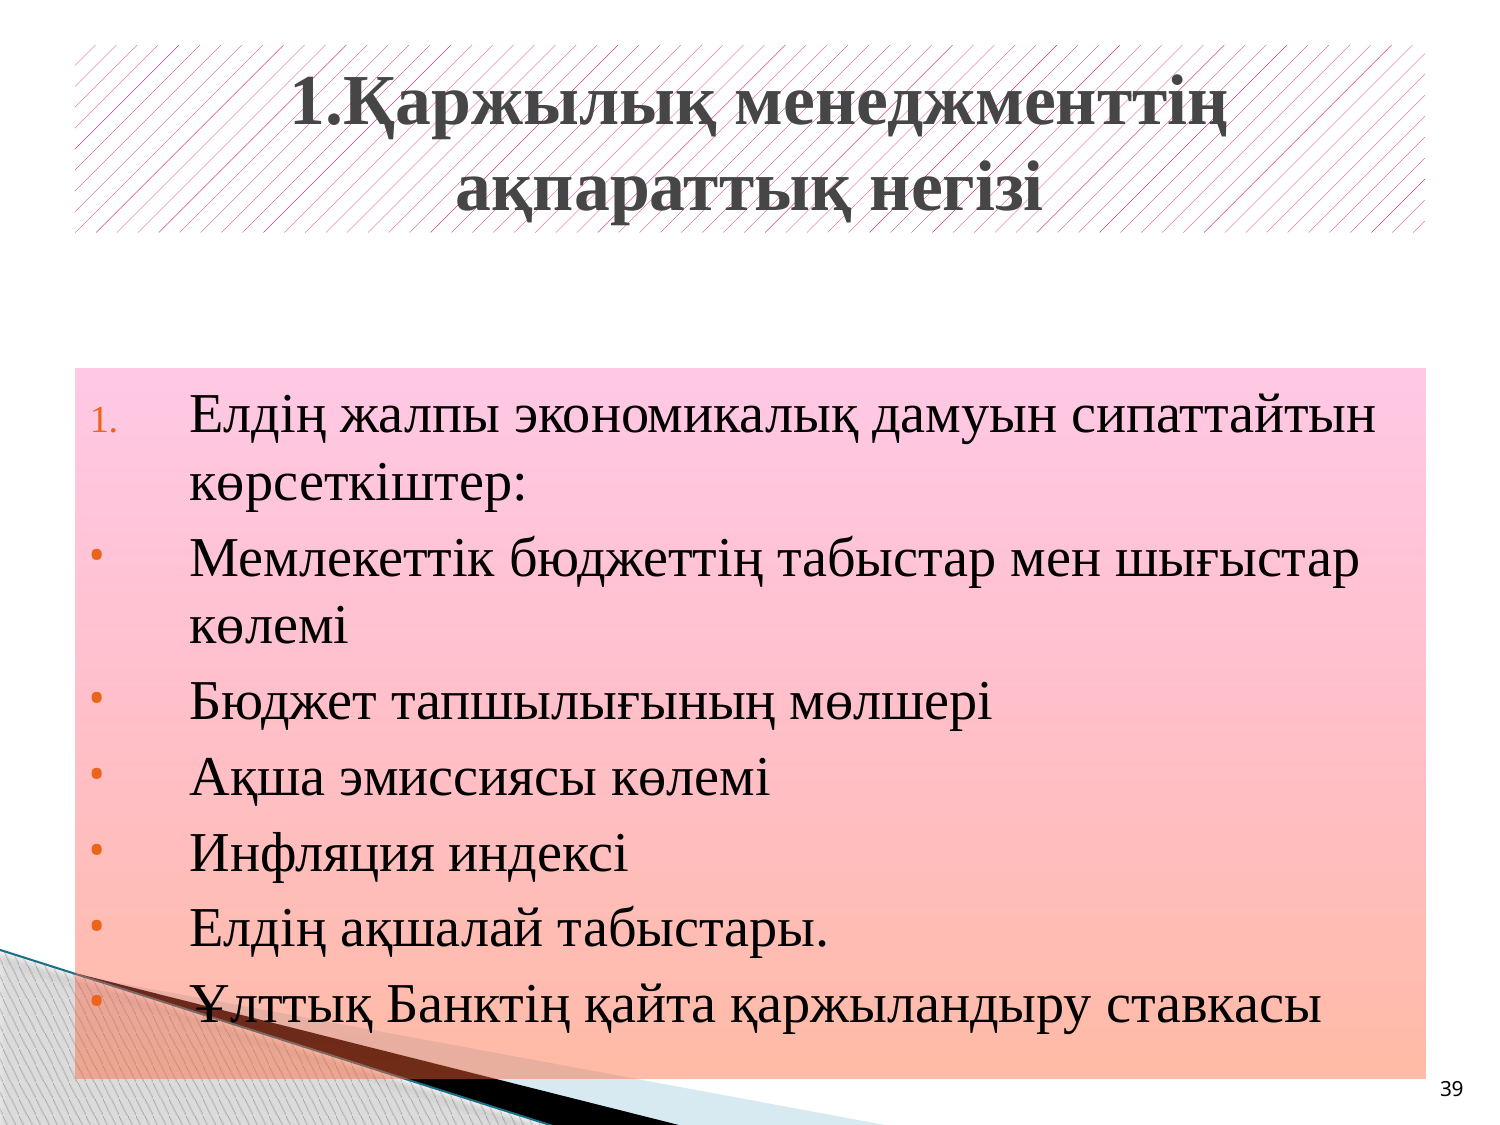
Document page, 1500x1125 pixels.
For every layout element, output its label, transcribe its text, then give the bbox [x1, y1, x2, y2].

footer [718, 1051, 1105, 1112]
title 1.Қаржылық менеджменттің ақпараттық негізі [75, 45, 1425, 233]
slide_number 39 [1418, 1051, 1479, 1112]
list Елдің жалпы экономикалық дамуын сипаттайтын көрсеткіштер: Мемлекеттік бюджеттің табыстар мен шығыстар көлемі Бюджет тапшылығының мөлшері Ақша эмиссиясы көлемі Инфляция индексі Елдің ақшалай табыстары. Ұлттық Банктің қайта қаржыландыру ставкасы [75, 368, 1425, 1079]
